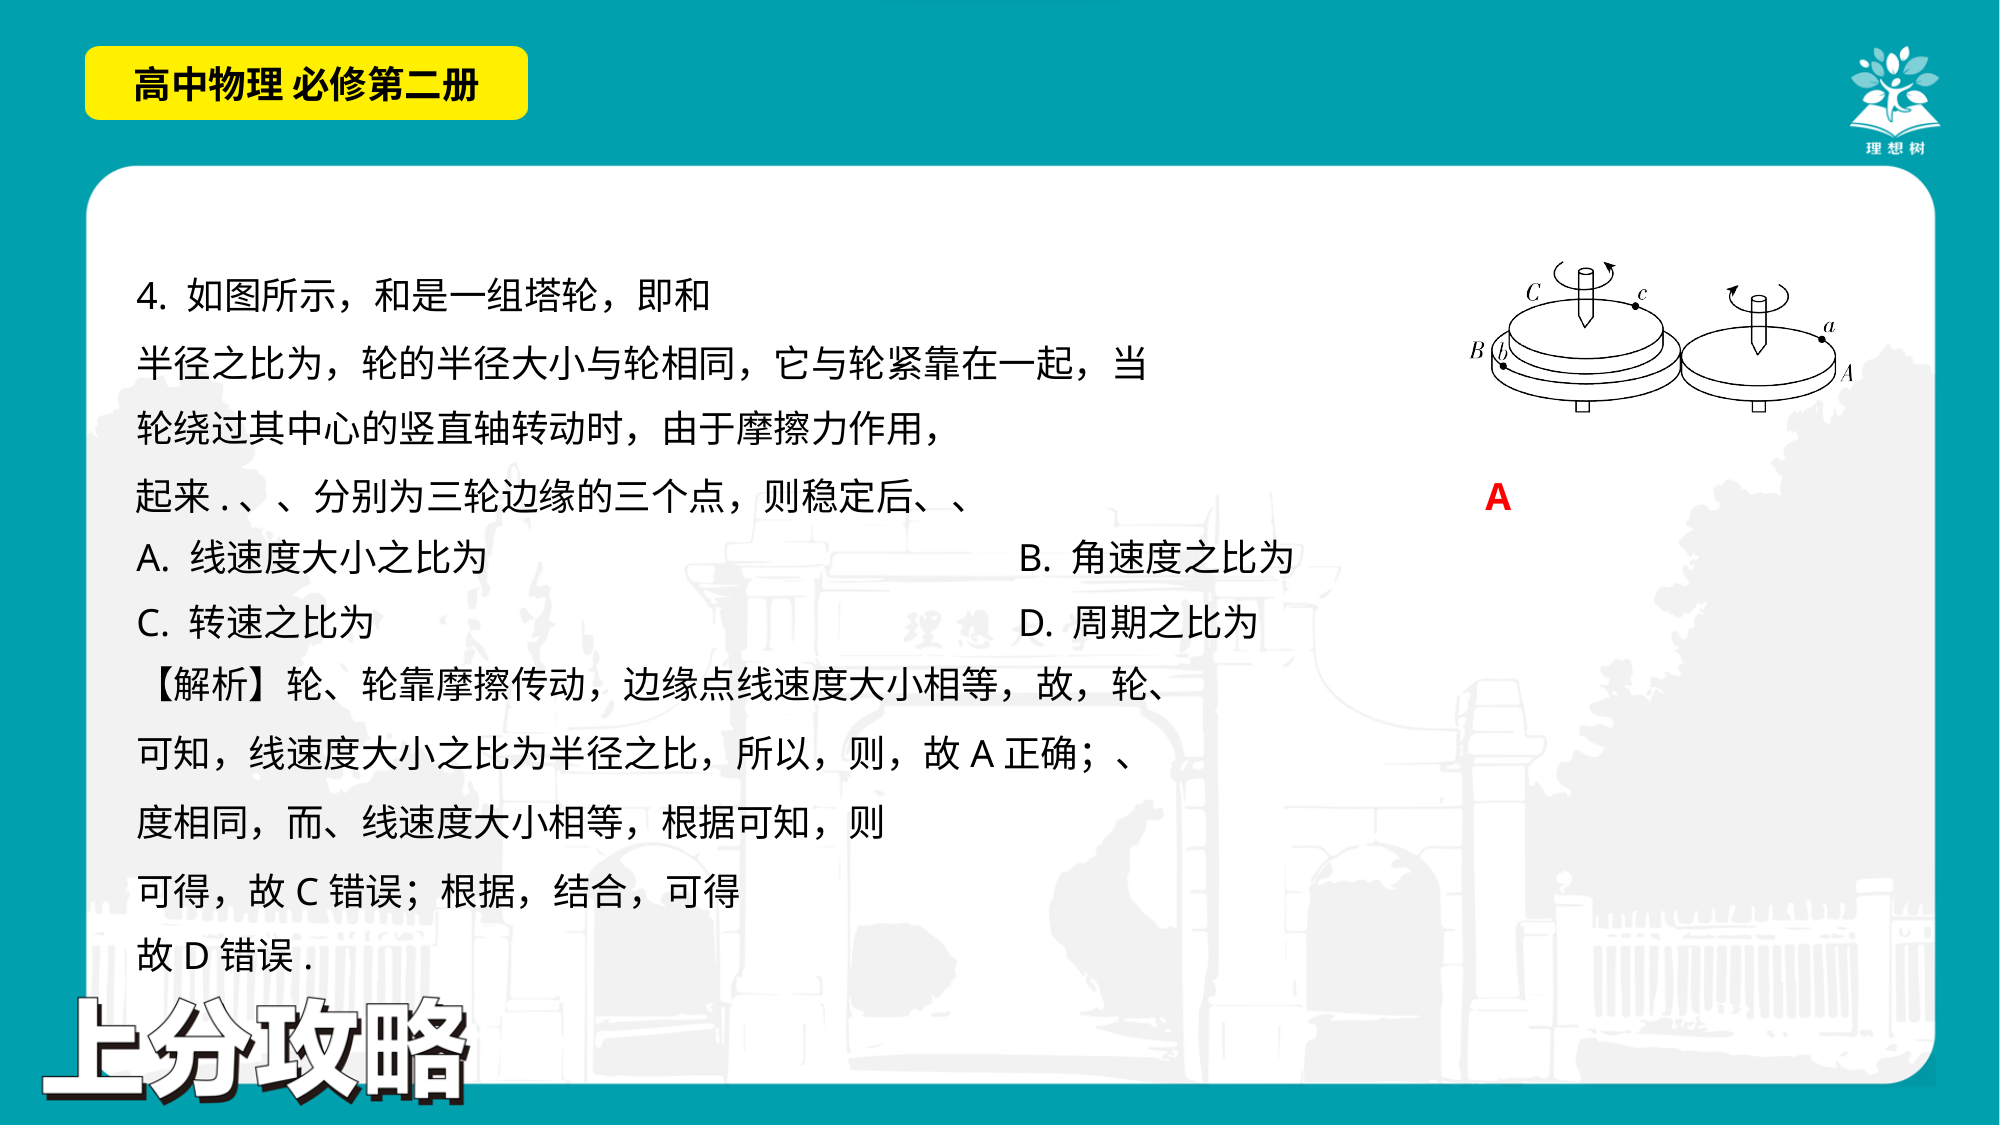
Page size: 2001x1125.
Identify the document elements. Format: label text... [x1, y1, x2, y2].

text_box A [1471, 450, 1526, 511]
picture [0, 0, 2000, 1125]
